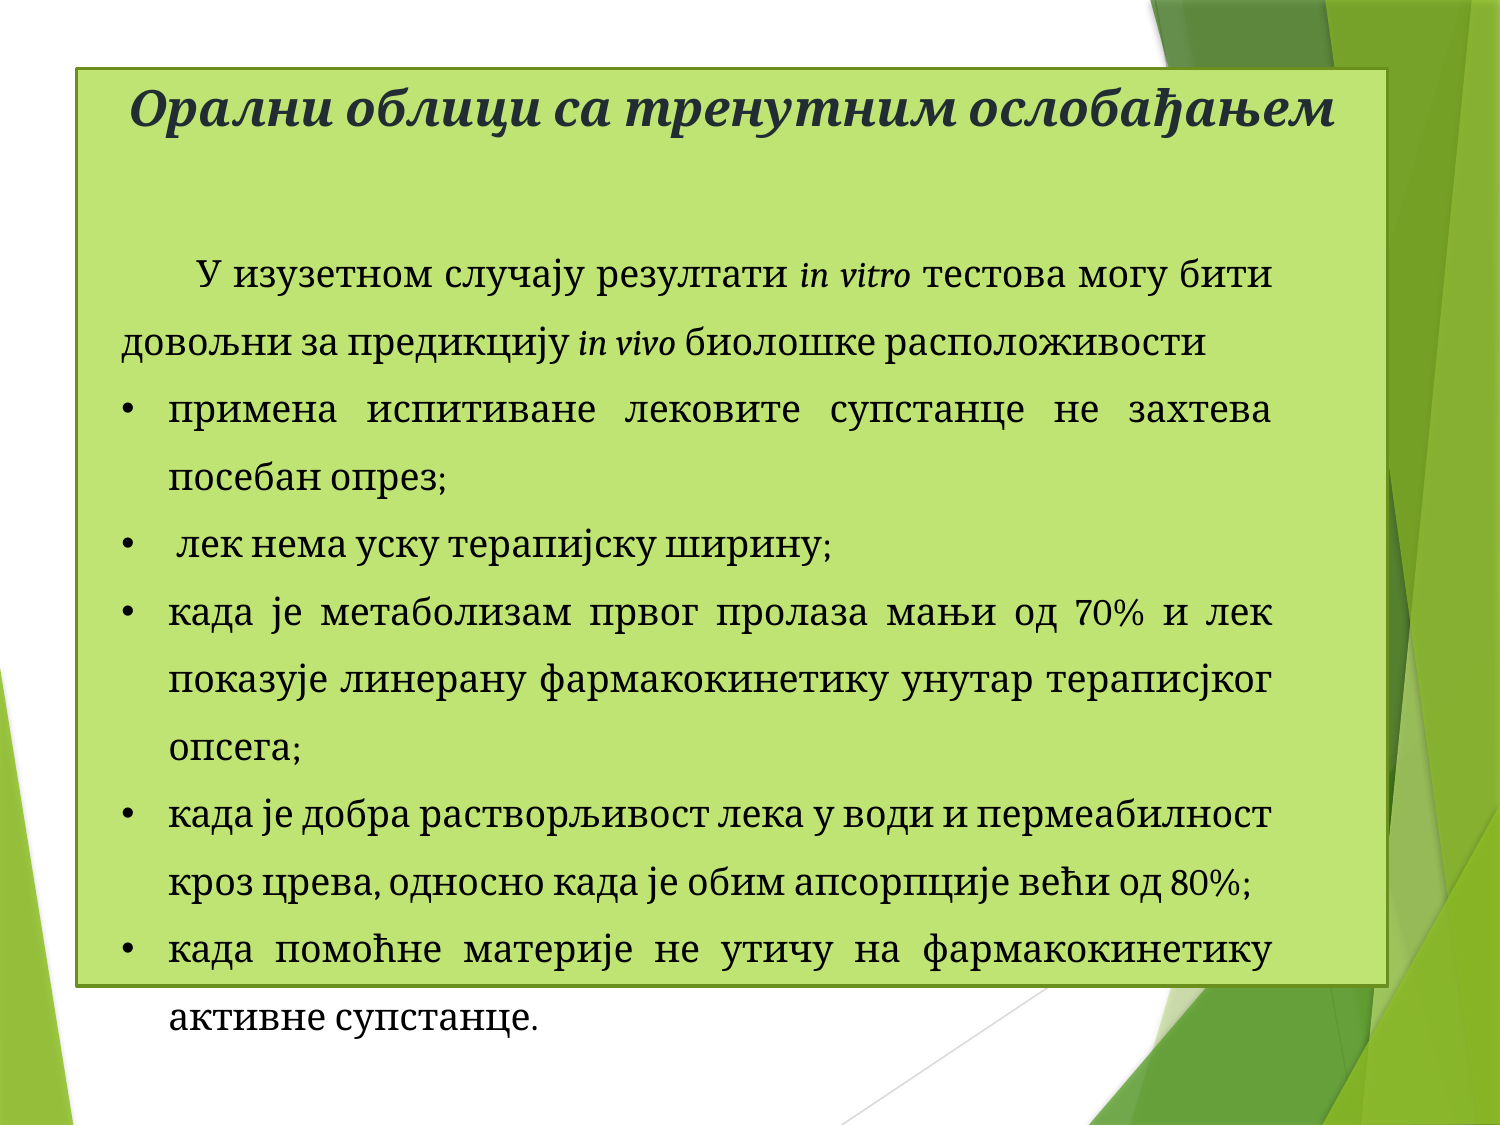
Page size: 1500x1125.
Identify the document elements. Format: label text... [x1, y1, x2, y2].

list Орални облици са тренутним ослобађањем [75, 67, 1389, 988]
text_box У изузетном случају резултати in vitro тестова могу бити довољни за предикцију in vivo биолошке расположивости примена испитиване лековите супстанце не захтева посебан опрез; лек нема уску терапијску ширину; када је метаболизам првог пролаза мањи од 70% и лек показује линерану фармакокинетику унутар тераписјког опсега; када је добра растворљивост лека у води и пермеабилност кроз црева, односно када је обим апсорпције већи од 80%; када помоћне материје не утичу на фармакокинетику активне супстанце. [106, 220, 1288, 1046]
